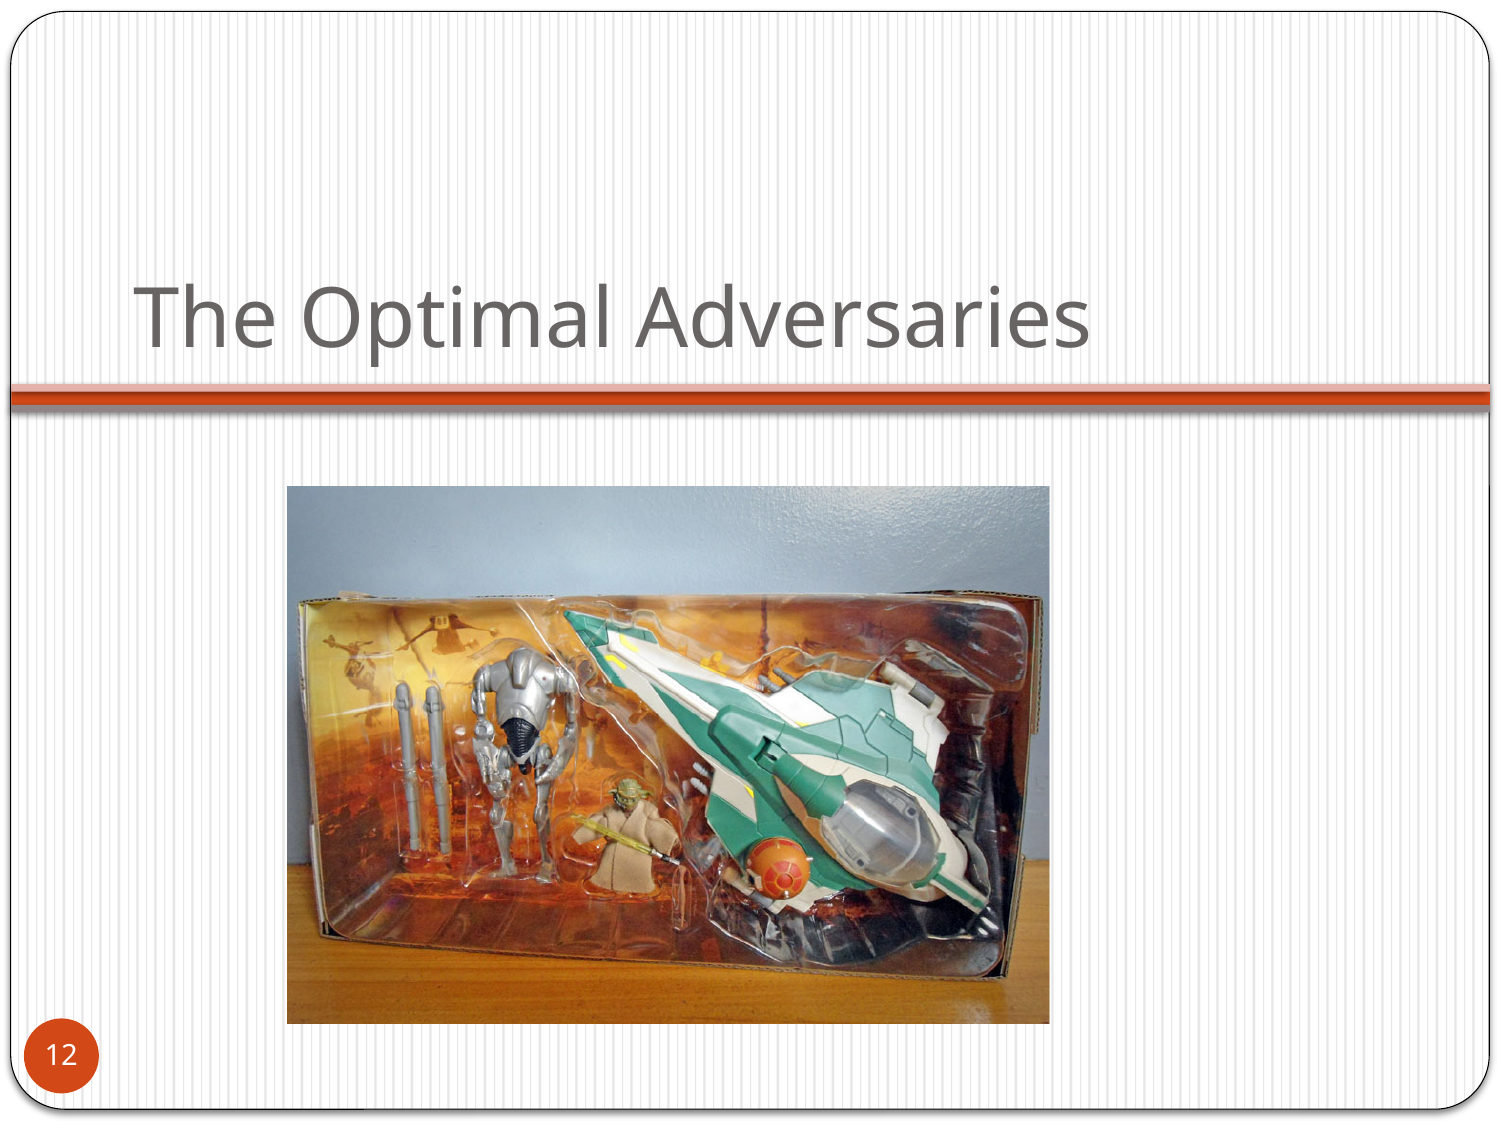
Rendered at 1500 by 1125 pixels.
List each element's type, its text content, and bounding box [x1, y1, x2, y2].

slide_number 12 [23, 1018, 99, 1094]
title The Optimal Adversaries [118, 155, 1394, 380]
picture [287, 485, 1051, 1024]
